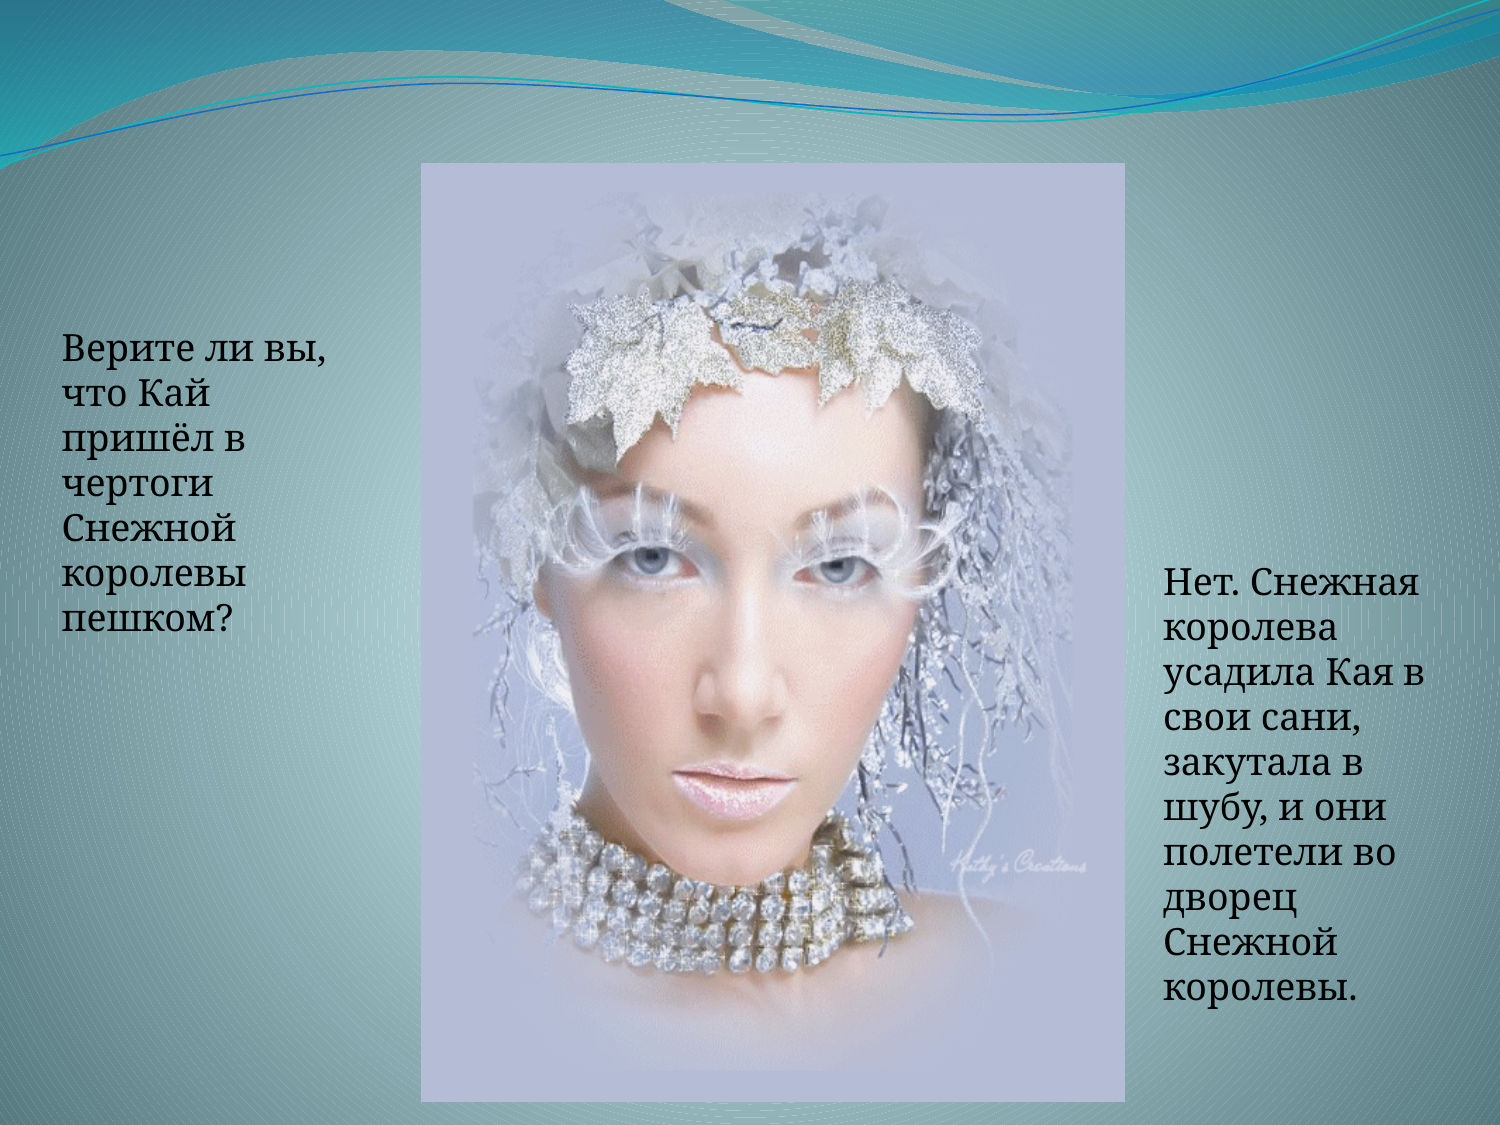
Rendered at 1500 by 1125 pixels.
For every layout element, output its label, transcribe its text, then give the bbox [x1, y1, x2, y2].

text_box Верите ли вы, что Кай пришёл в чертоги Снежной королевы пешком? [46, 316, 387, 647]
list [421, 163, 1126, 1102]
text_box Нет. Снежная королева усадила Кая в свои сани, закутала в шубу, и они полетели во дворец Снежной королевы. [1148, 550, 1465, 1016]
